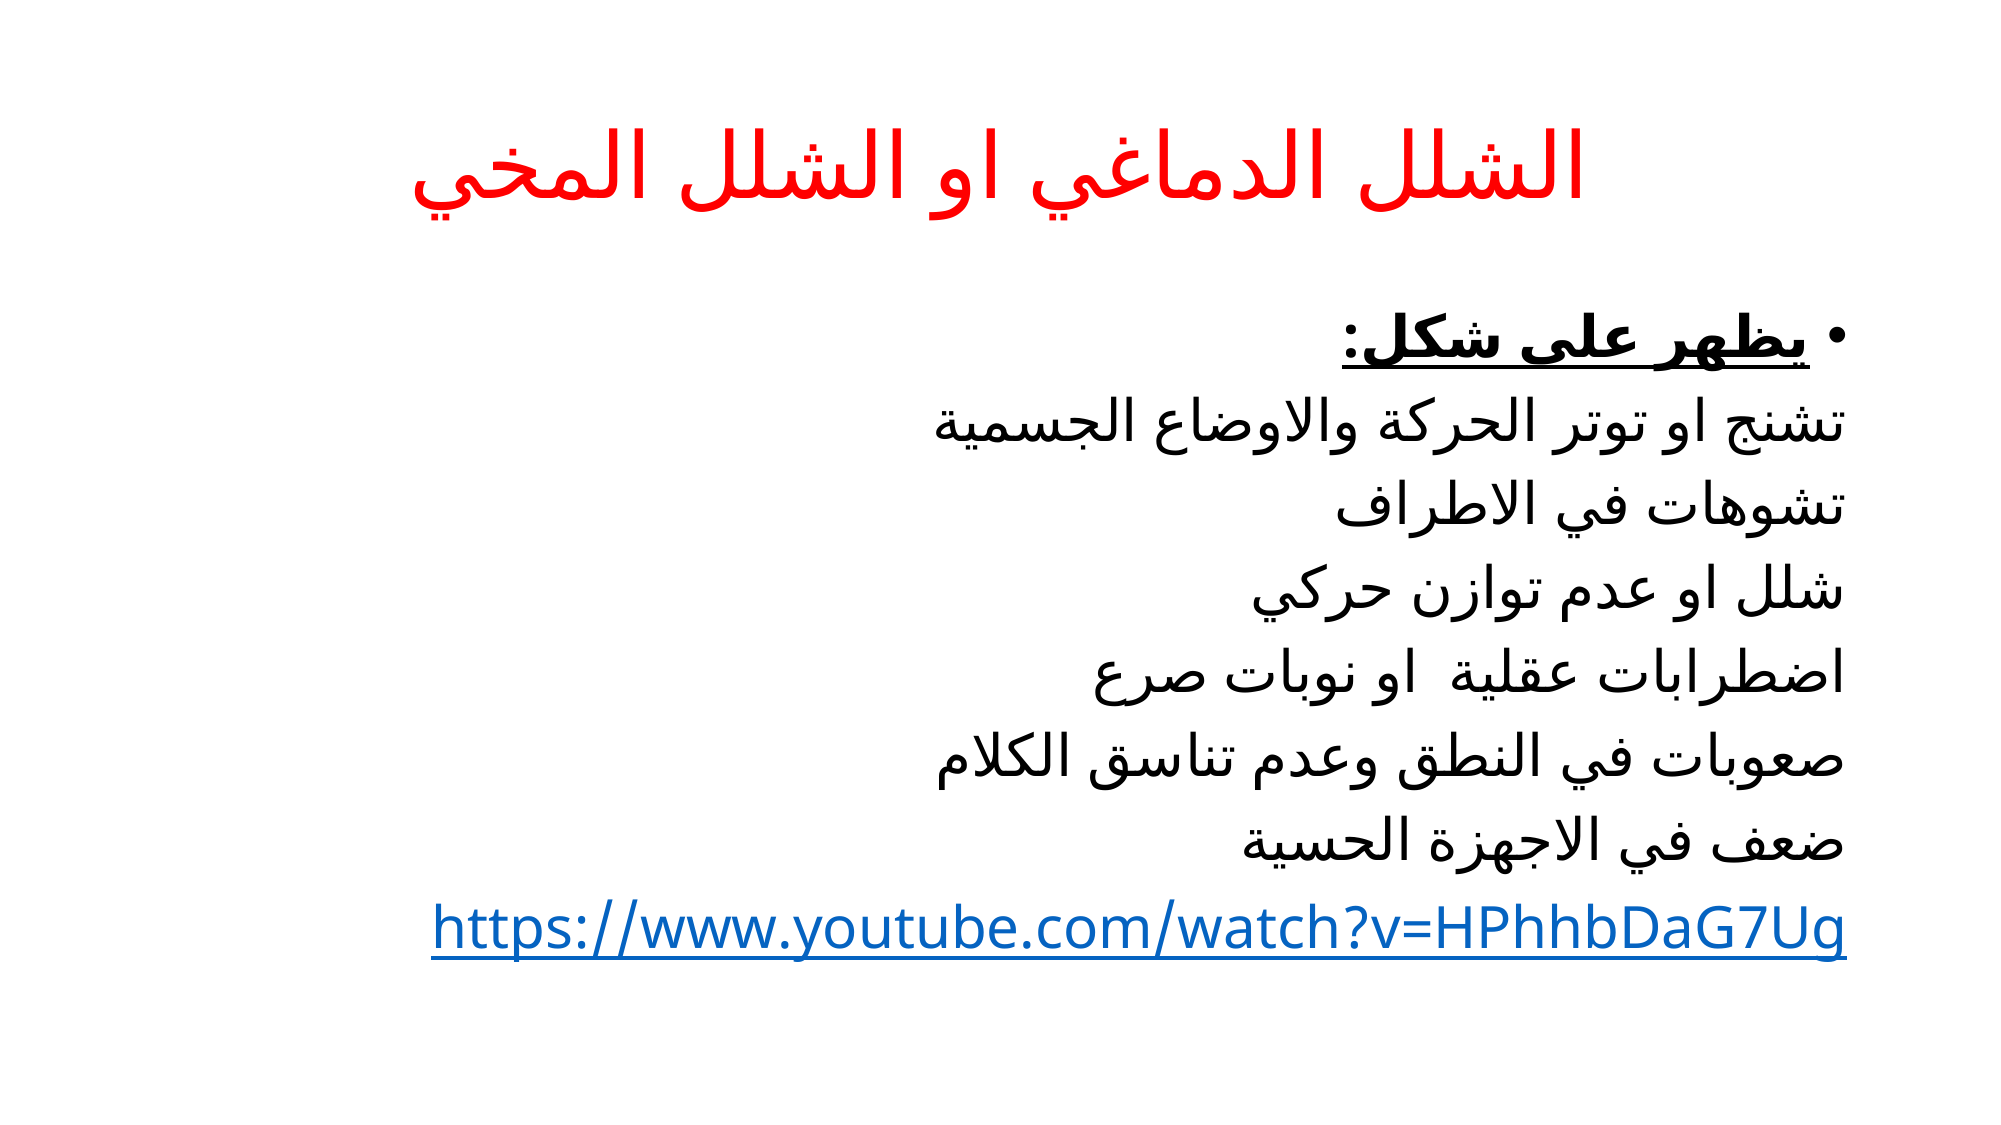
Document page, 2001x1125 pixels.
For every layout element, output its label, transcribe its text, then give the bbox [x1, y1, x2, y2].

title الشلل الدماغي او الشلل المخي [137, 59, 1863, 278]
list يظهر على شكل: تشنج او توتر الحركة والاوضاع الجسمية تشوهات في الاطراف شلل او عدم توازن حركي اضطرابات عقلية او نوبات صرع صعوبات في النطق وعدم تناسق الكلام ضعف في الاجهزة الحسية https://www.youtube.com/watch?v=HPhhbDaG7Ug [137, 299, 1863, 1014]
